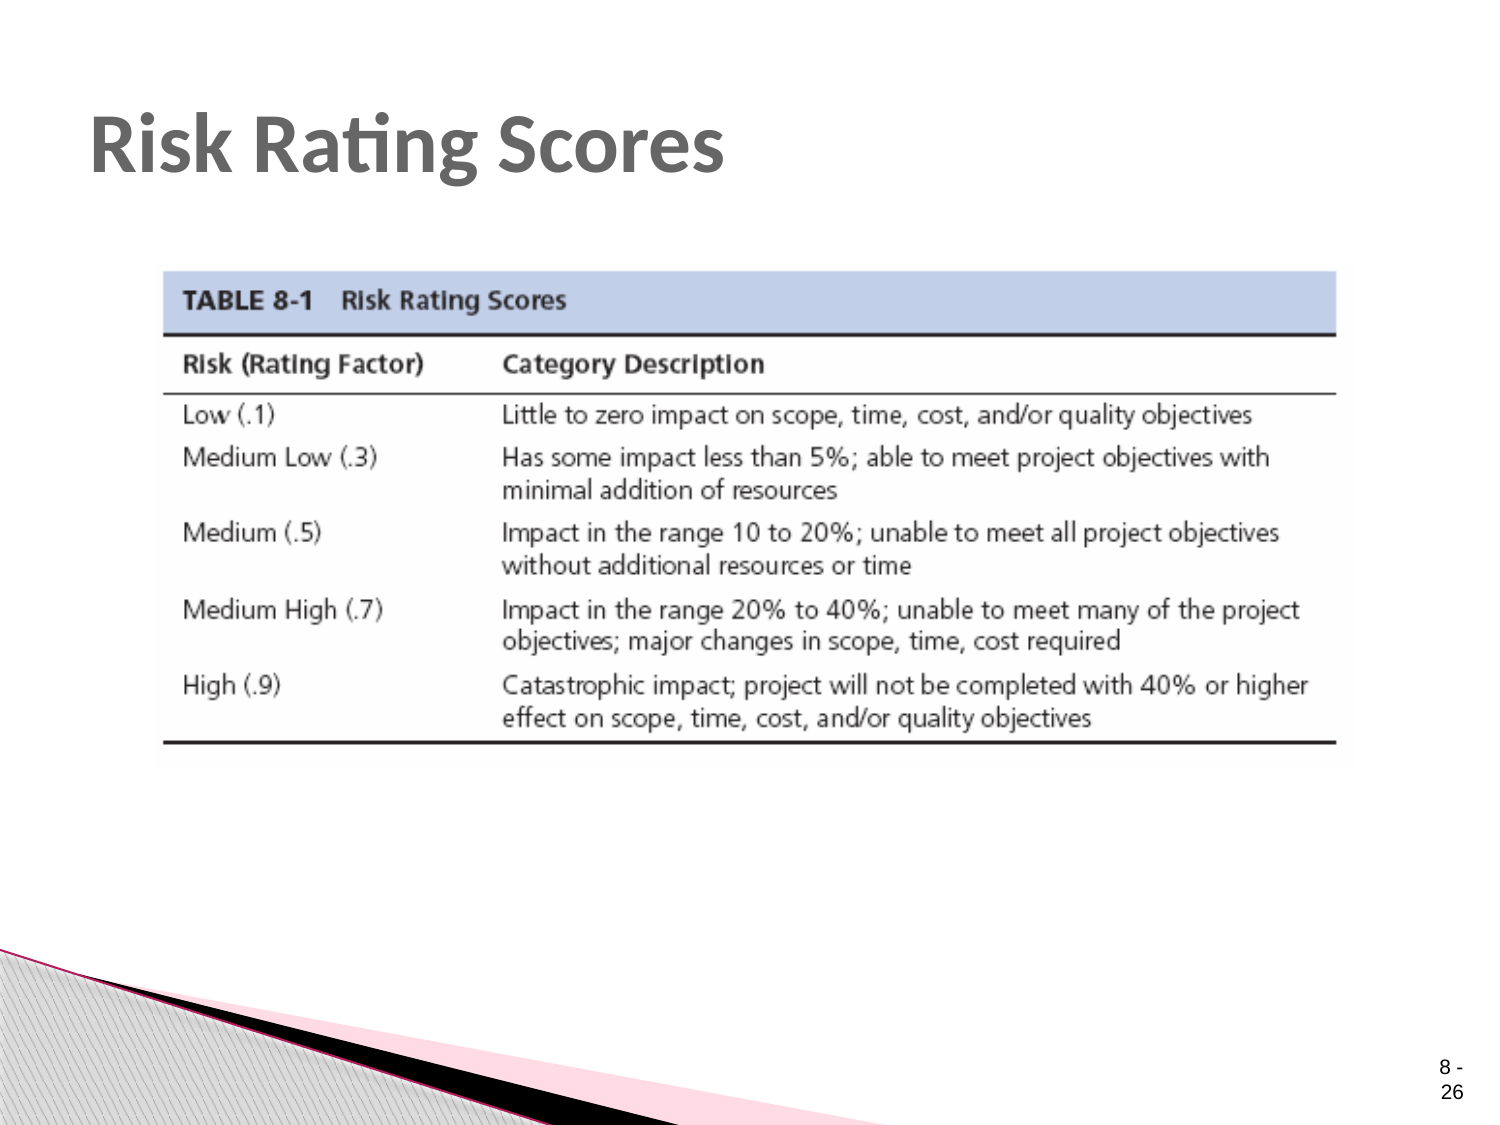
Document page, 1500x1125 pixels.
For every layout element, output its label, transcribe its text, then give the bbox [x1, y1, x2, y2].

slide_number 8 - 26 [1418, 1051, 1479, 1112]
picture [153, 262, 1356, 768]
title Risk Rating Scores [75, 45, 1425, 233]
